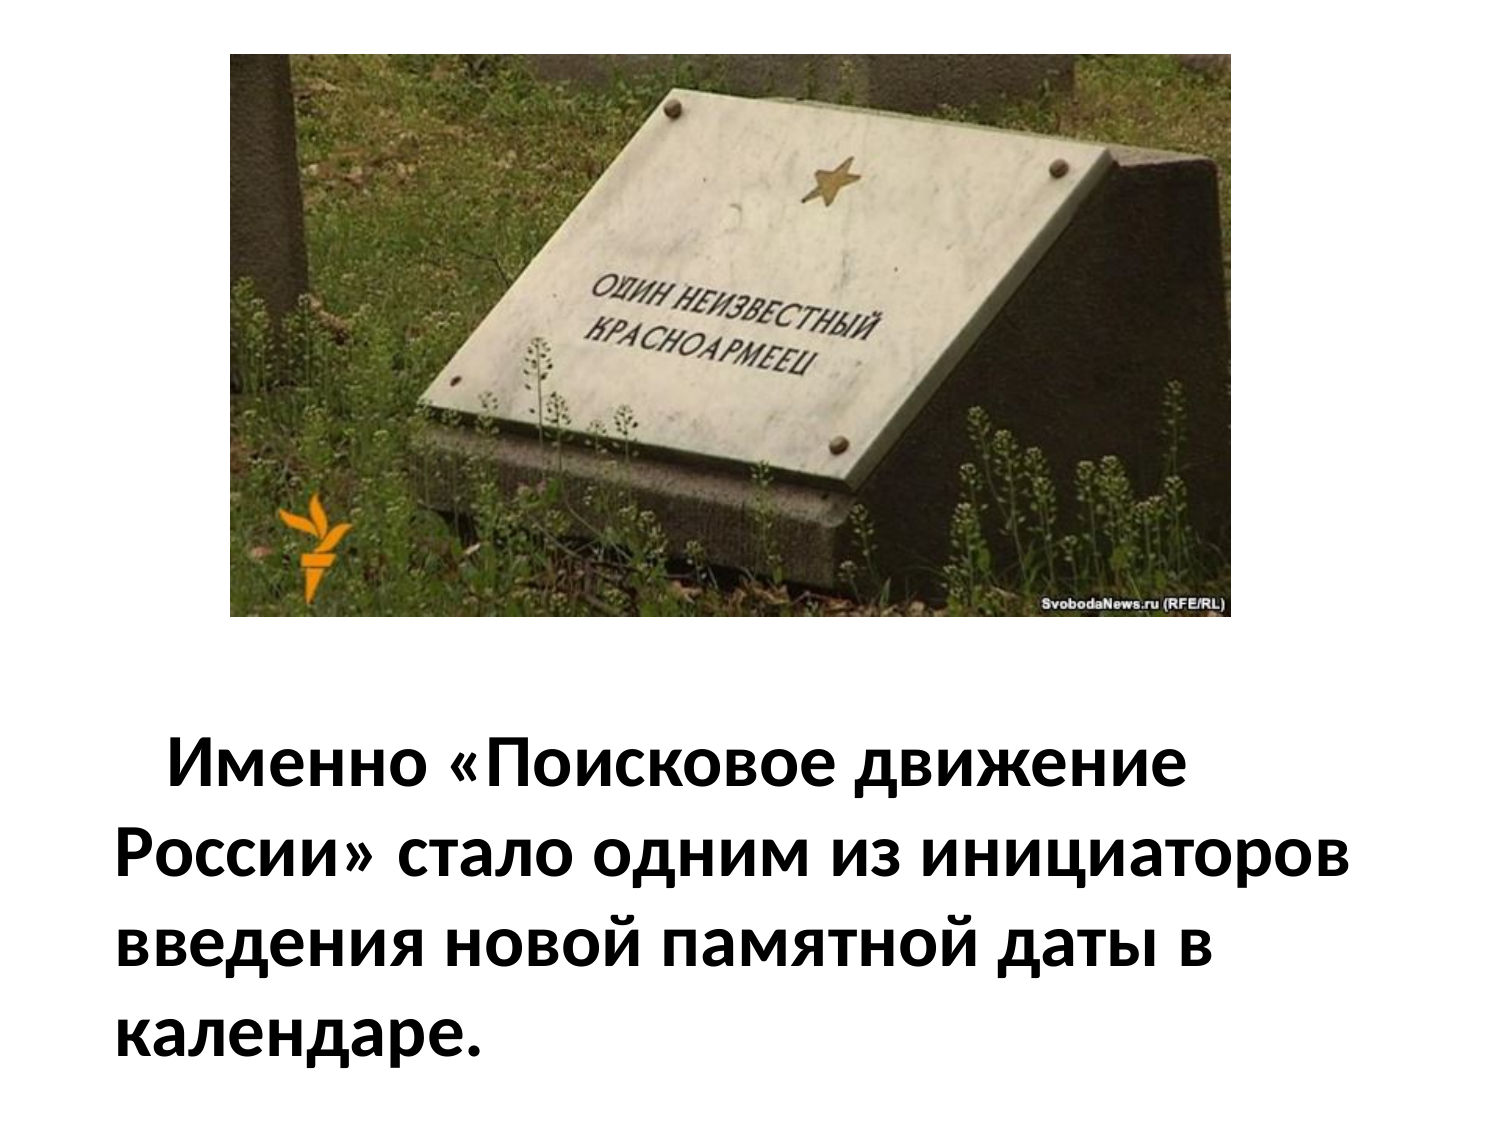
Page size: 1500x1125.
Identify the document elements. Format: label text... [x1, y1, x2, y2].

picture [229, 54, 1231, 618]
text_box Именно «Поисковое движение России» стало одним из инициаторов введения новой памятной даты в календаре. [100, 704, 1412, 1079]
